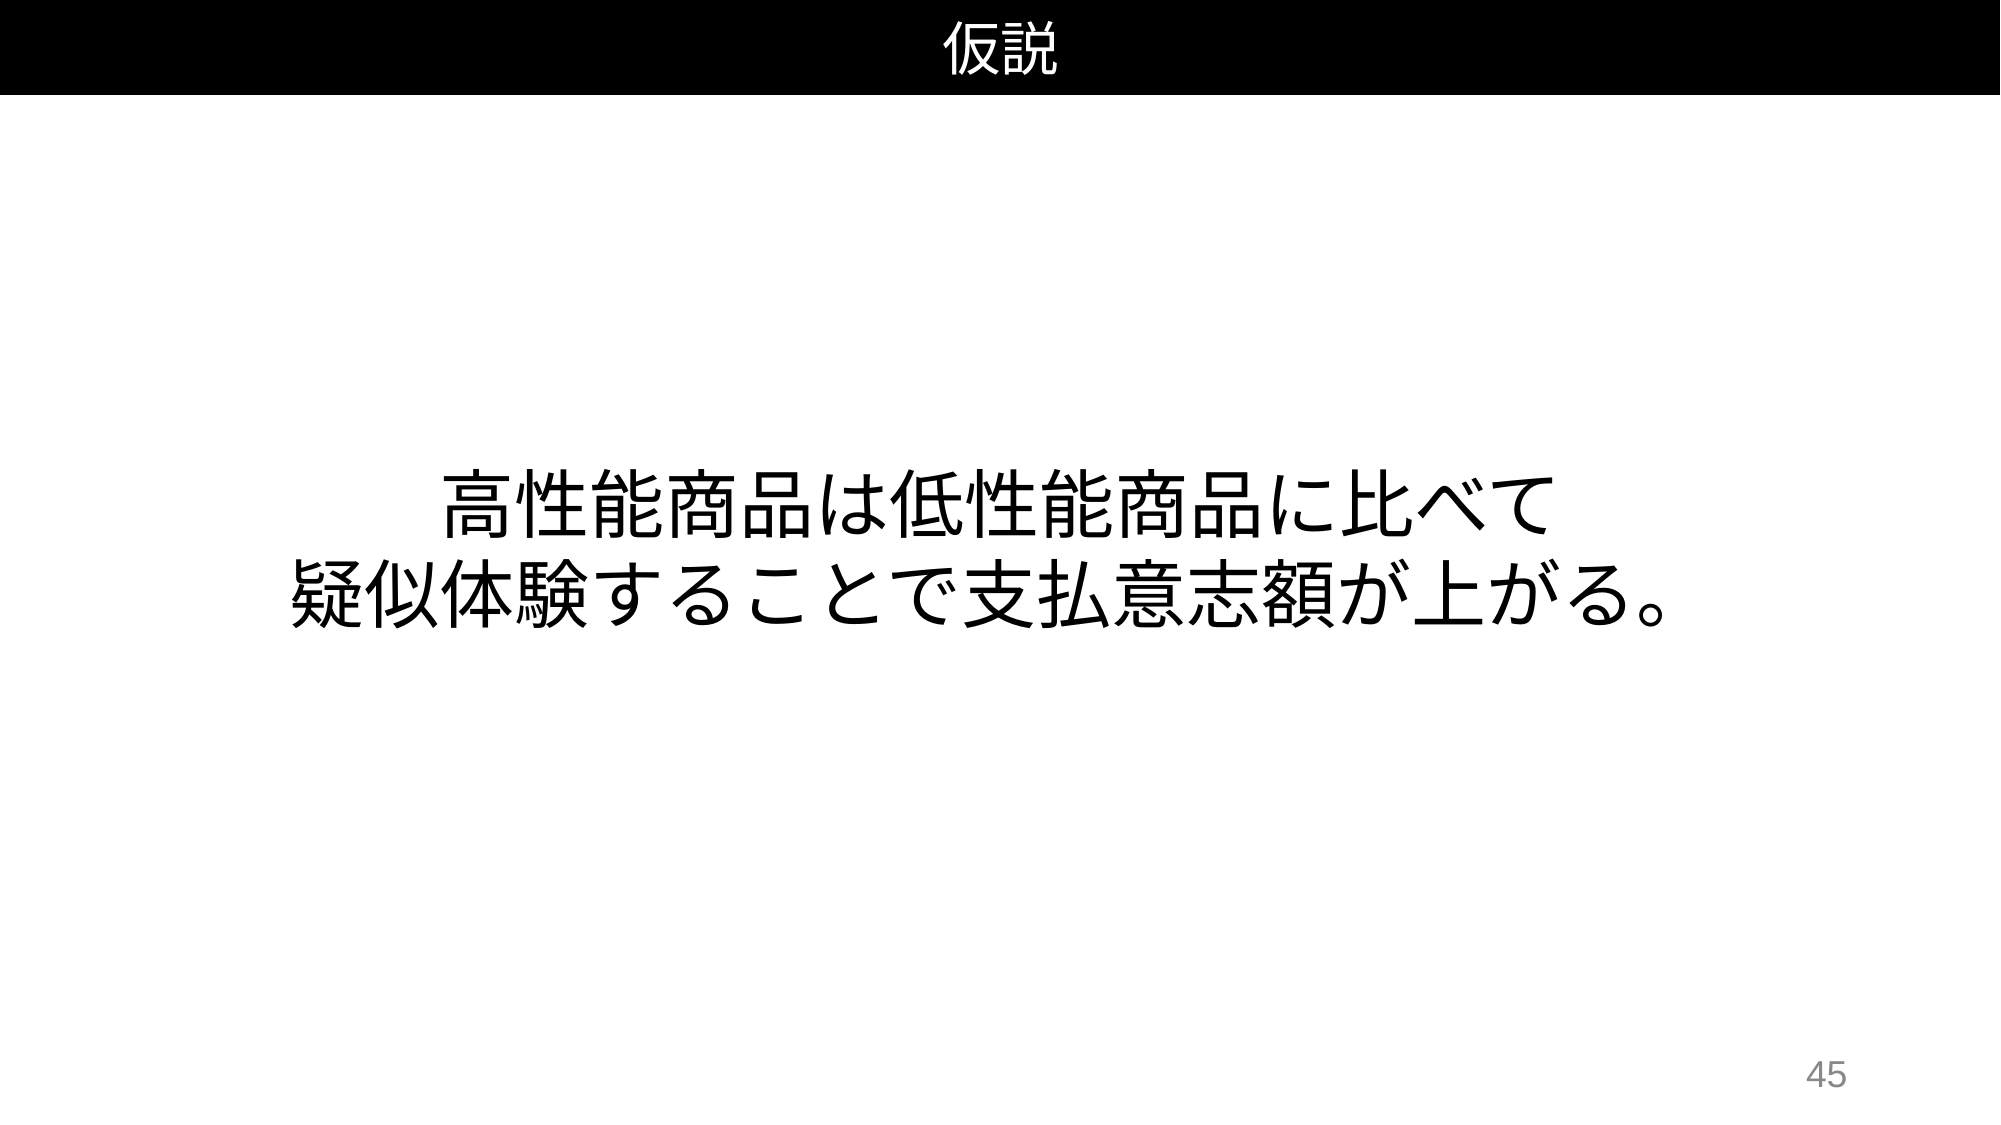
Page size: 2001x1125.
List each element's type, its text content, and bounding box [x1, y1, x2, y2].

slide_number 45 [1412, 1042, 1863, 1103]
text_box 仮説 [0, 0, 2000, 95]
text_box 高性能商品は低性能商品に比べて 疑似体験することで支払意志額が上がる。 [164, 449, 1837, 685]
